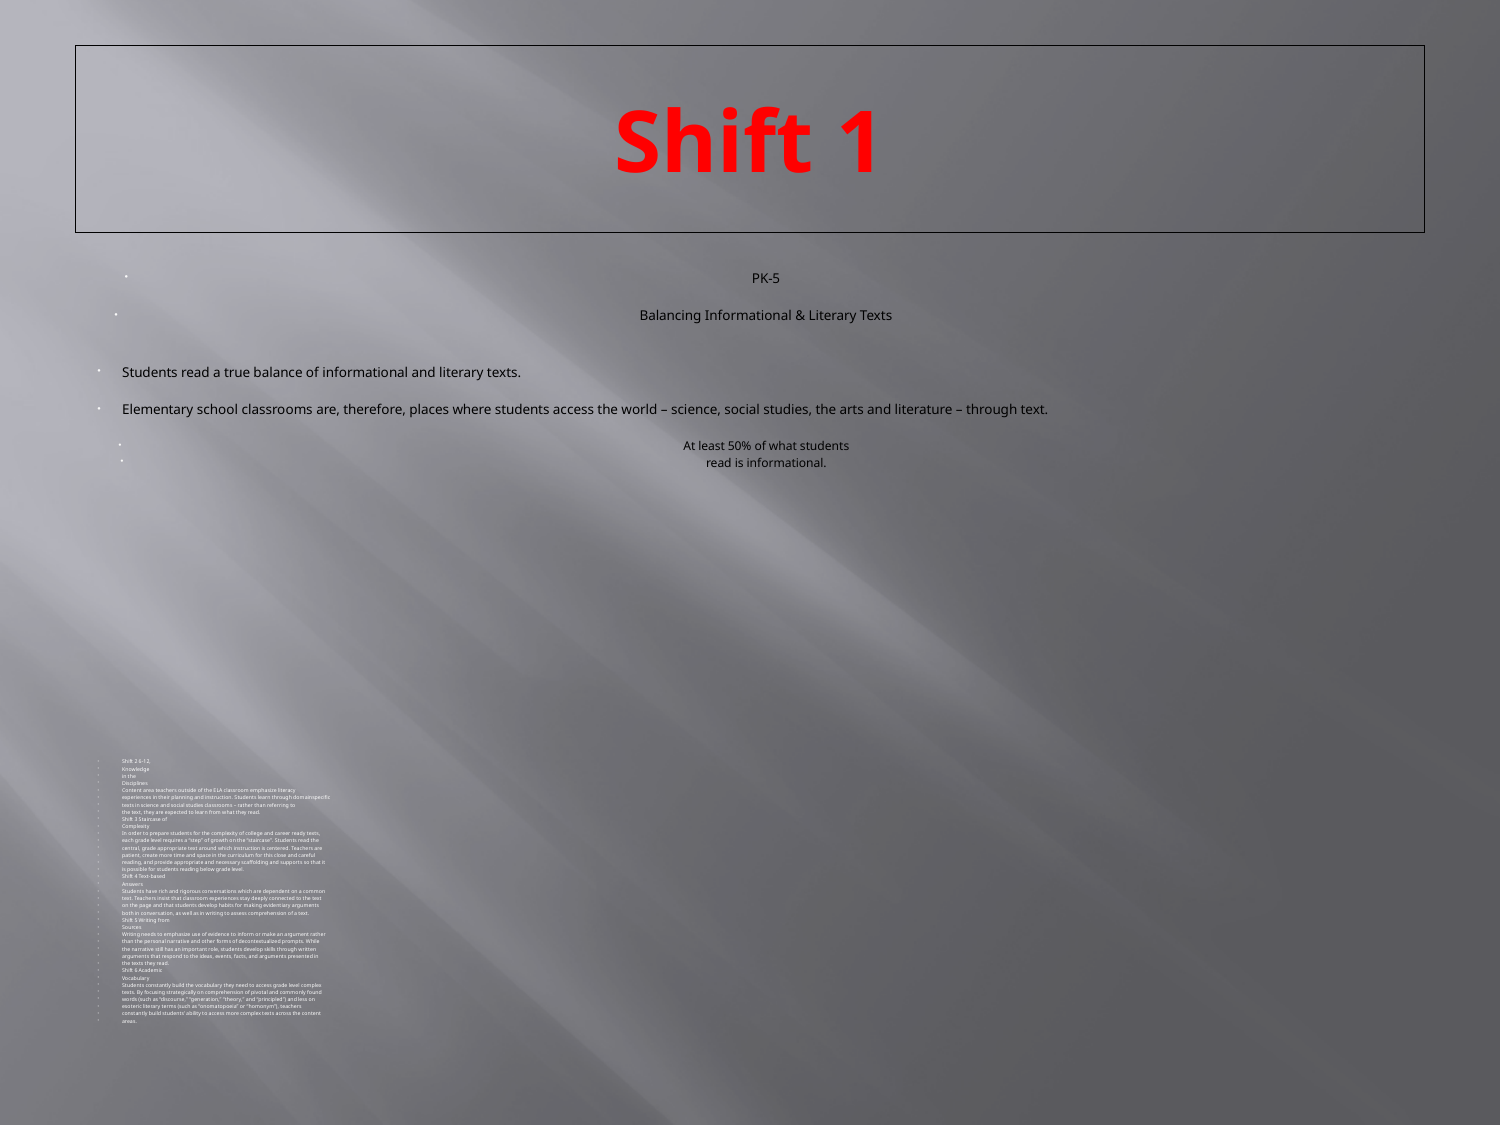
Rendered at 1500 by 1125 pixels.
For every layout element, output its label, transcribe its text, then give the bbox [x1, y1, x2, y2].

list PK-5 Balancing Informational & Literary Texts Students read a true balance of informational and literary texts. Elementary school classrooms are, therefore, places where students access the world – science, social studies, the arts and literature – through text. At least 50% of what students read is informational. Shift 2 6-12, Knowledge in the Disciplines Content area teachers outside of the ELA classroom emphasize literacy experiences in their planning and instruction. Students learn through domainspecific texts in science and social studies classrooms – rather than referring to the text, they are expected to learn from what they read. Shift 3 Staircase of Complexity In order to prepare students for the complexity of college and career ready texts, each grade level requires a “step” of growth on the “staircase”. Students read the central, grade appropriate text around which instruction is centered. Teachers are patient, create more time and space in the curriculum for this close and careful reading, and provide appropriate and necessary scaffolding and supports so that it is possible for students reading below grade level. Shift 4 Text-based Answers Students have rich and rigorous conversations which are dependent on a common text. Teachers insist that classroom experiences stay deeply connected to the text on the page and that students develop habits for making evidentiary arguments both in conversation, as well as in writing to assess comprehension of a text. Shift 5 Writing from Sources Writing needs to emphasize use of evidence to inform or make an argument rather than the personal narrative and other forms of decontextualized prompts. While the narrative still has an important role, students develop skills through written arguments that respond to the ideas, events, facts, and arguments presented in the texts they read. Shift 6 Academic Vocabulary Students constantly build the vocabulary they need to access grade level complex texts. By focusing strategically on comprehension of pivotal and commonly found words (such as “discourse,” “generation,” “theory,” and “principled”) and less on esoteric literary terms (such as “onomatopoeia” or “homonym”), teachers constantly build students’ ability to access more complex texts across the content areas. [75, 262, 1425, 1035]
title Shift 1 [75, 45, 1425, 233]
